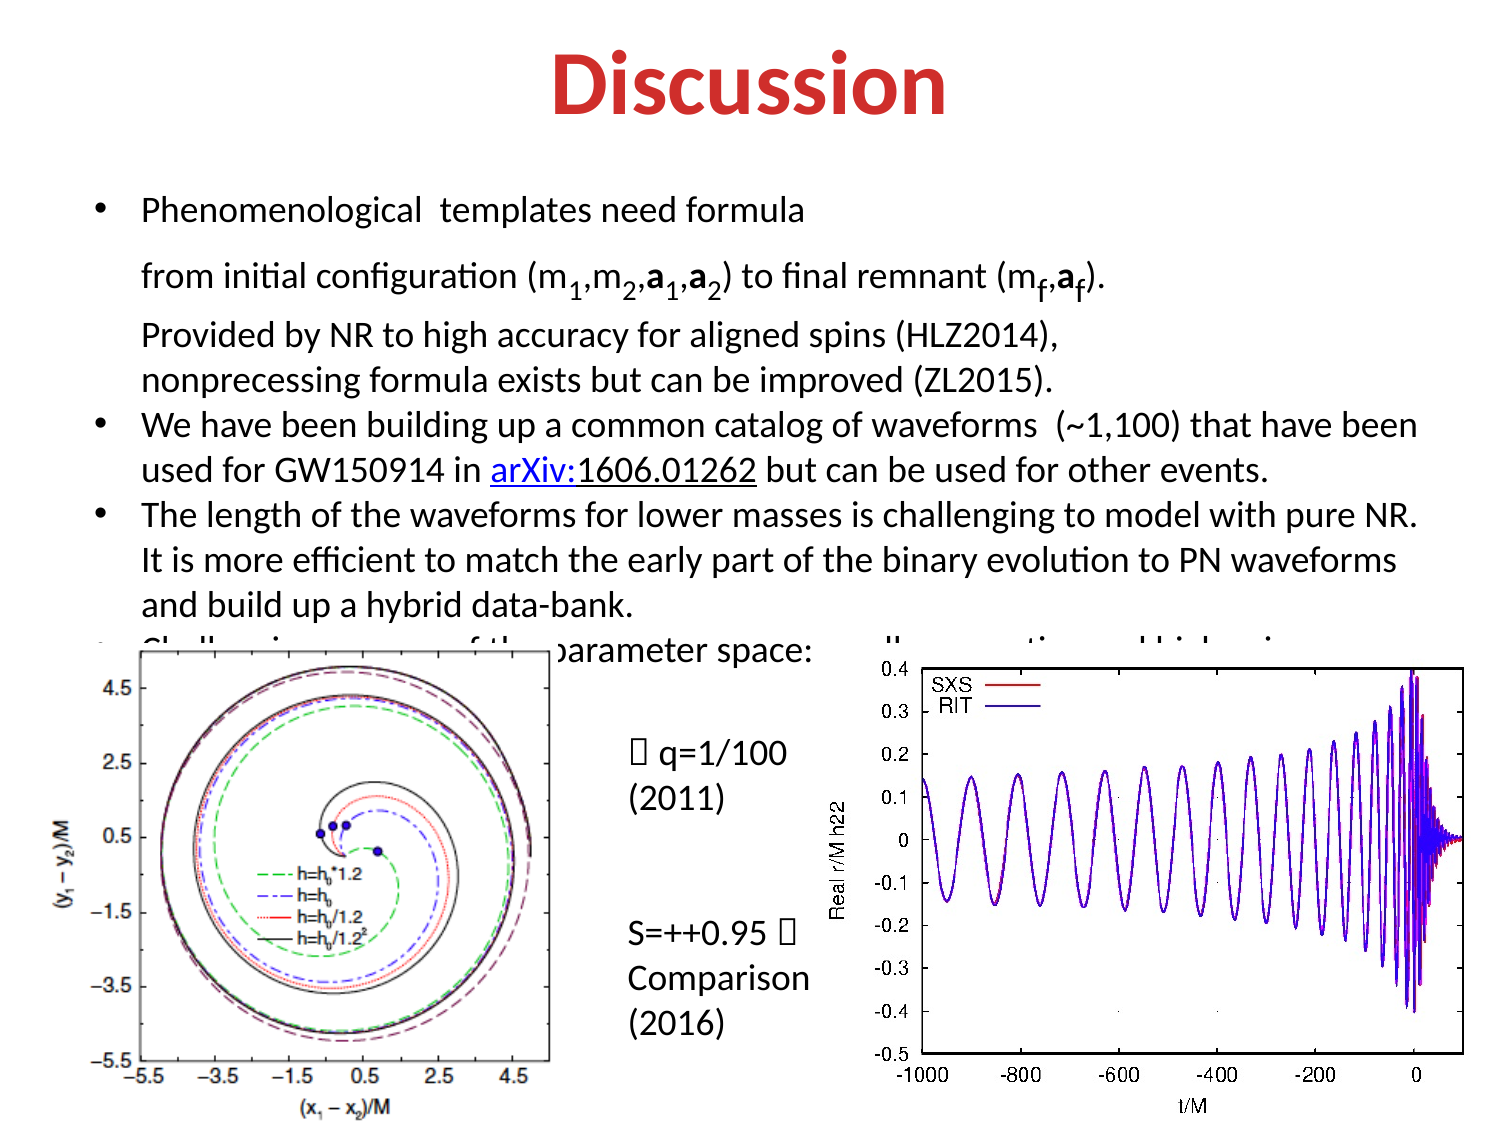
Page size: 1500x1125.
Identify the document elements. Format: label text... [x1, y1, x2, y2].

picture [45, 643, 558, 1125]
title Discussion [75, 0, 1425, 156]
picture [820, 643, 1500, 1120]
text_box  q=1/100 (2011) S=++0.95  Comparison (2016) [612, 720, 815, 1050]
text_box Phenomenological templates need formula from initial configuration (m1,m2,a1,a2) to final remnant (mf,af). Provided by NR to high accuracy for aligned spins (HLZ2014), nonprecessing formula exists but can be improved (ZL2015). We have been building up a common catalog of waveforms (~1,100) that have been used for GW150914 in arXiv:1606.01262 but can be used for other events. The length of the waveforms for lower masses is challenging to model with pure NR. It is more efficient to match the early part of the binary evolution to PN waveforms and build up a hybrid data-bank. Challenging corners of the parameter space: small mass ratios and high spins: [79, 177, 1443, 722]
